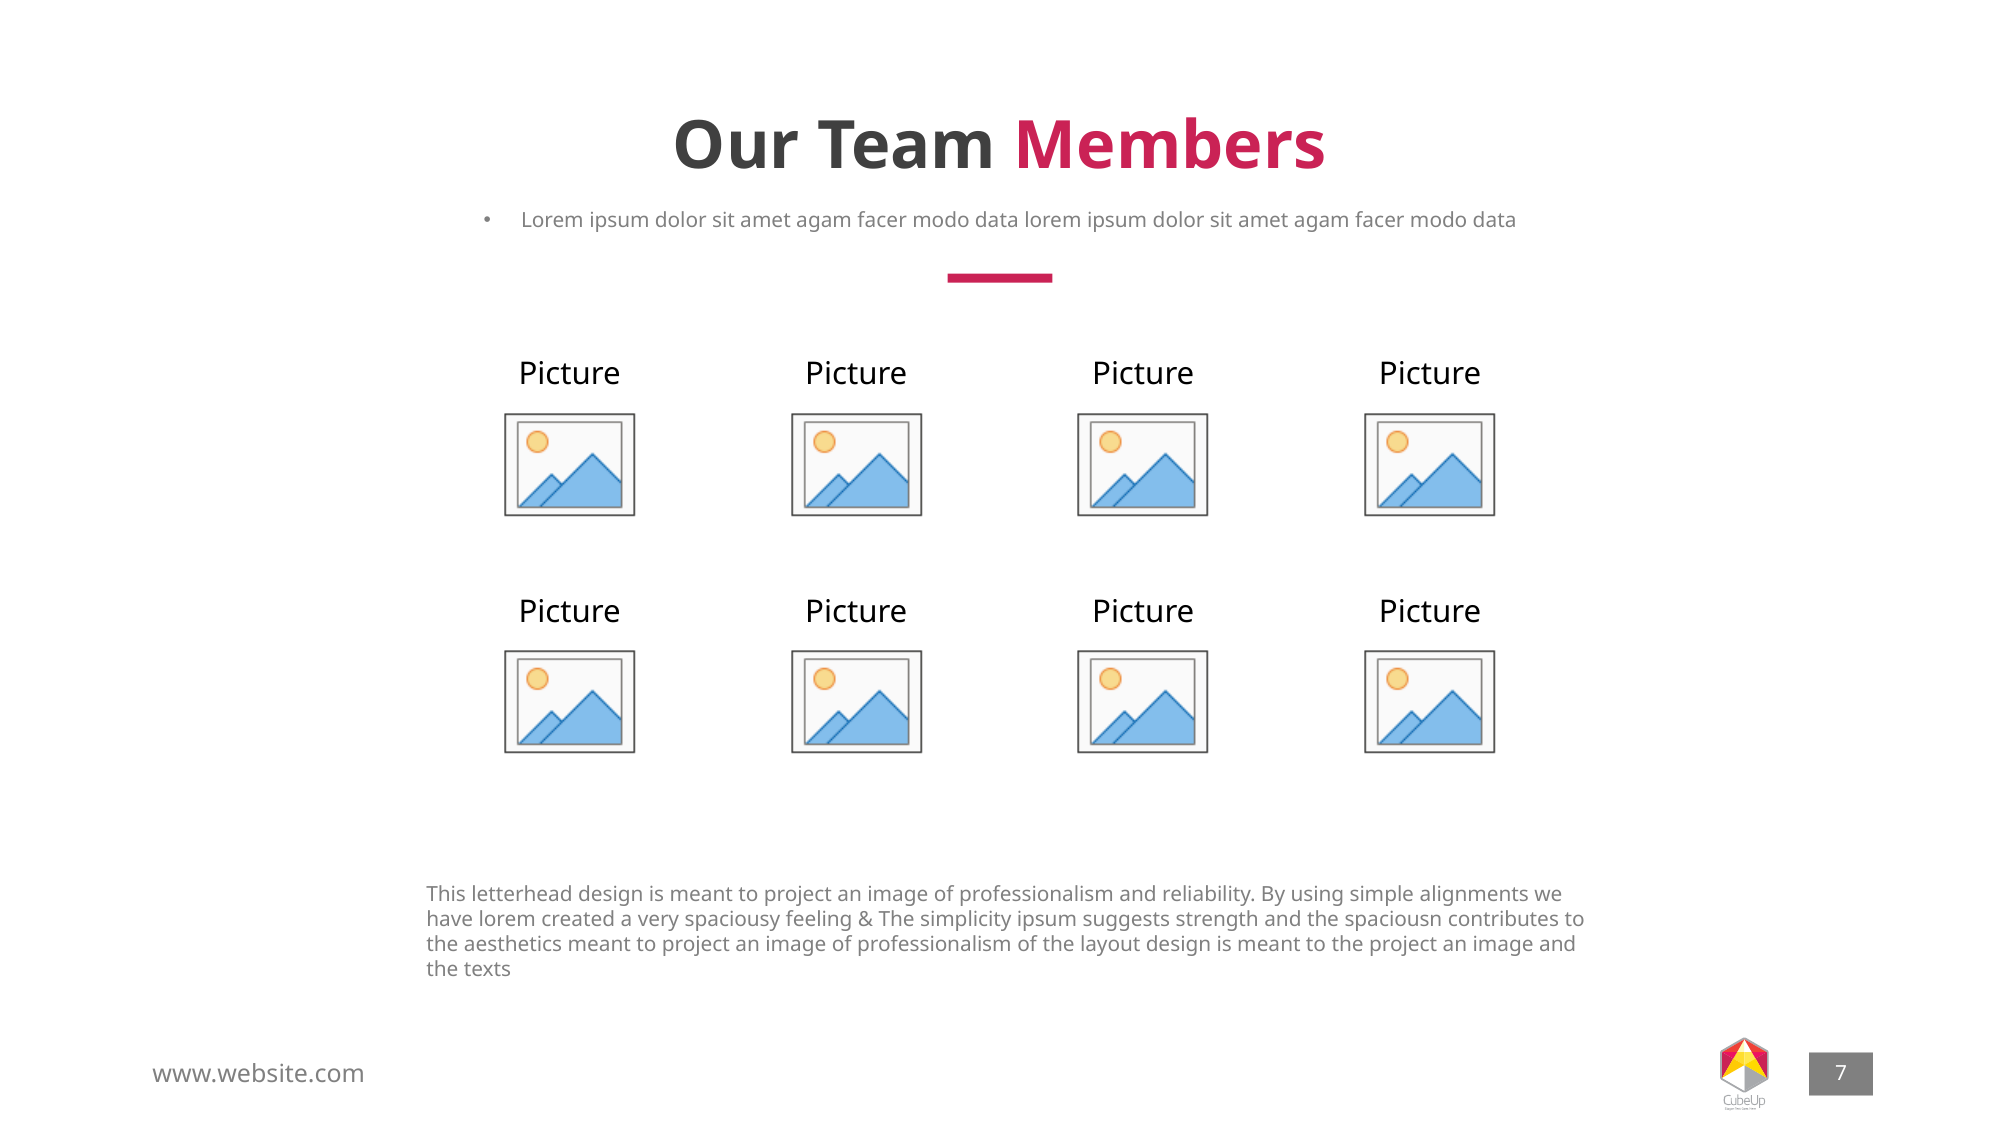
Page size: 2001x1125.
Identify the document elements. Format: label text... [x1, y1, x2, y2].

text_box This letterhead design is meant to project an image of professionalism and reliability. By using simple alignments we have lorem created a very spaciousy feeling & The simplicity ipsum suggests strength and the spaciousn contributes to the aesthetics meant to project an image of professionalism of the layout design is meant to the project an image and the texts [426, 866, 1591, 996]
slide_number 7 [1809, 1052, 1873, 1096]
title Our Team Members [137, 96, 1863, 198]
slide_number www.website.com [137, 1042, 391, 1103]
text_box [947, 273, 1053, 284]
picture [426, 345, 1574, 822]
list Lorem ipsum dolor sit amet agam facer modo data lorem ipsum dolor sit amet agam facer modo data [137, 202, 1863, 246]
